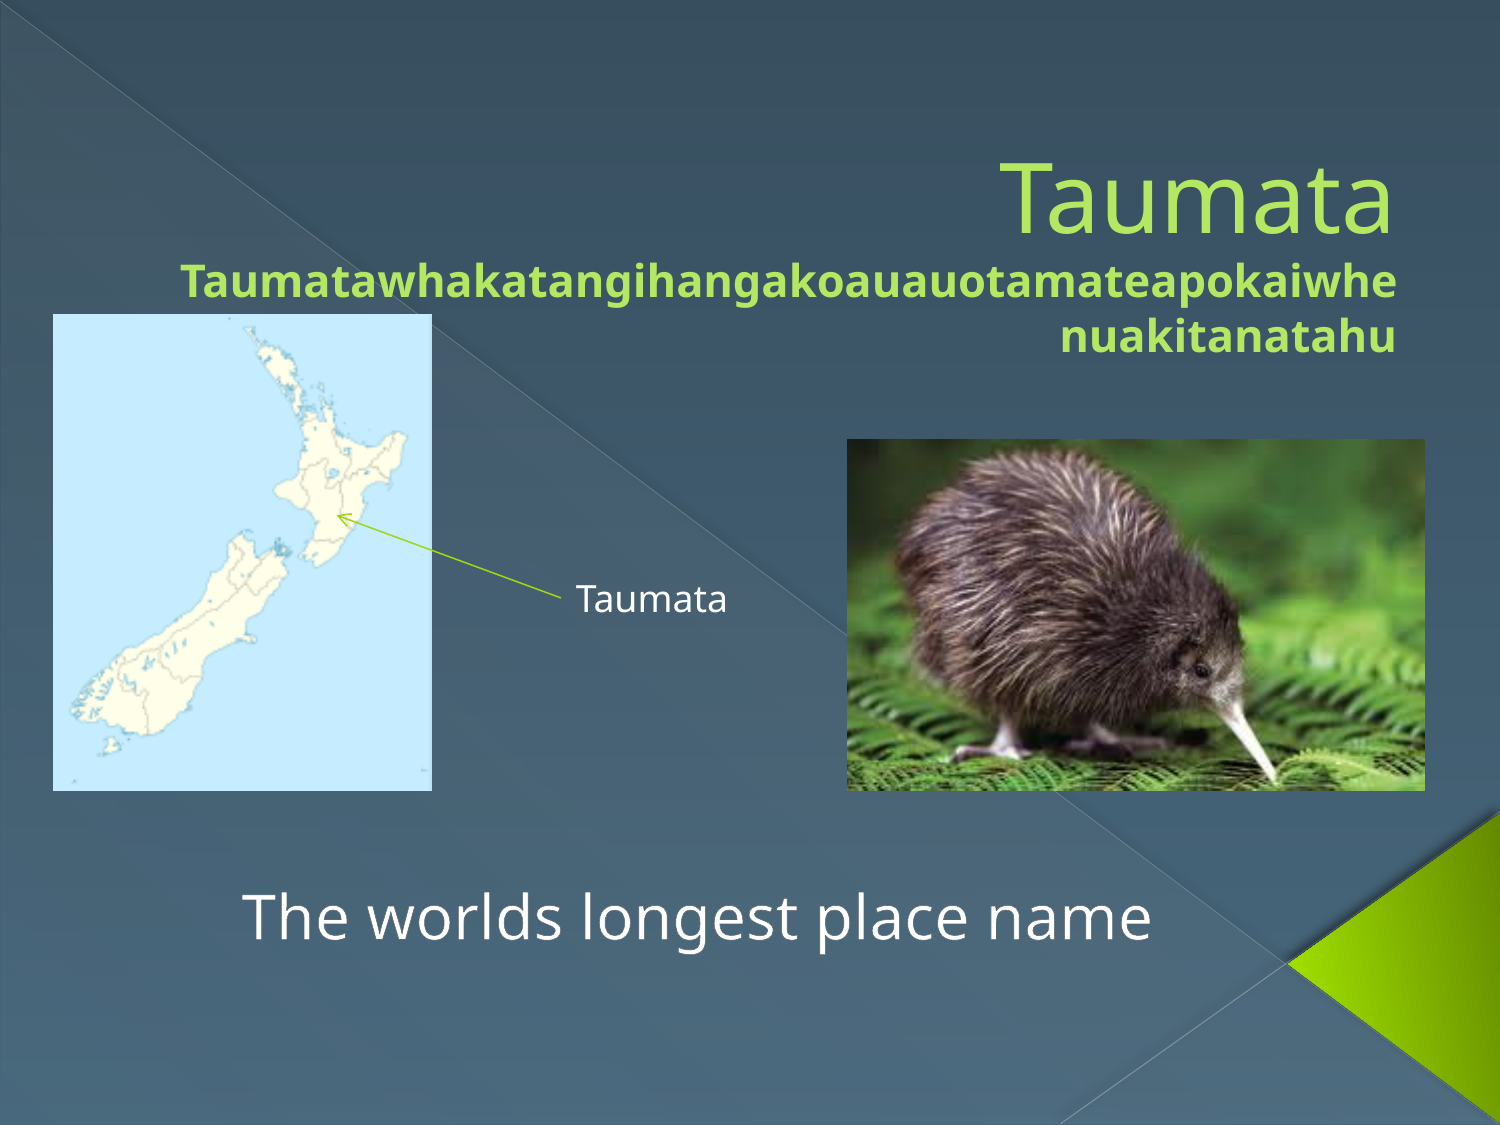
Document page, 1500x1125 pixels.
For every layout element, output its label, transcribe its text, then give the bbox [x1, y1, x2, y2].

picture [847, 439, 1426, 791]
picture [52, 314, 432, 791]
title Taumata Taumatawhakatangihangakoauauotamateapokaiwhenuakitanatahu [88, 127, 1412, 369]
text_box Taumata [561, 567, 837, 628]
subtitle The worlds longest place name [0, 869, 1175, 1125]
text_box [336, 514, 562, 599]
